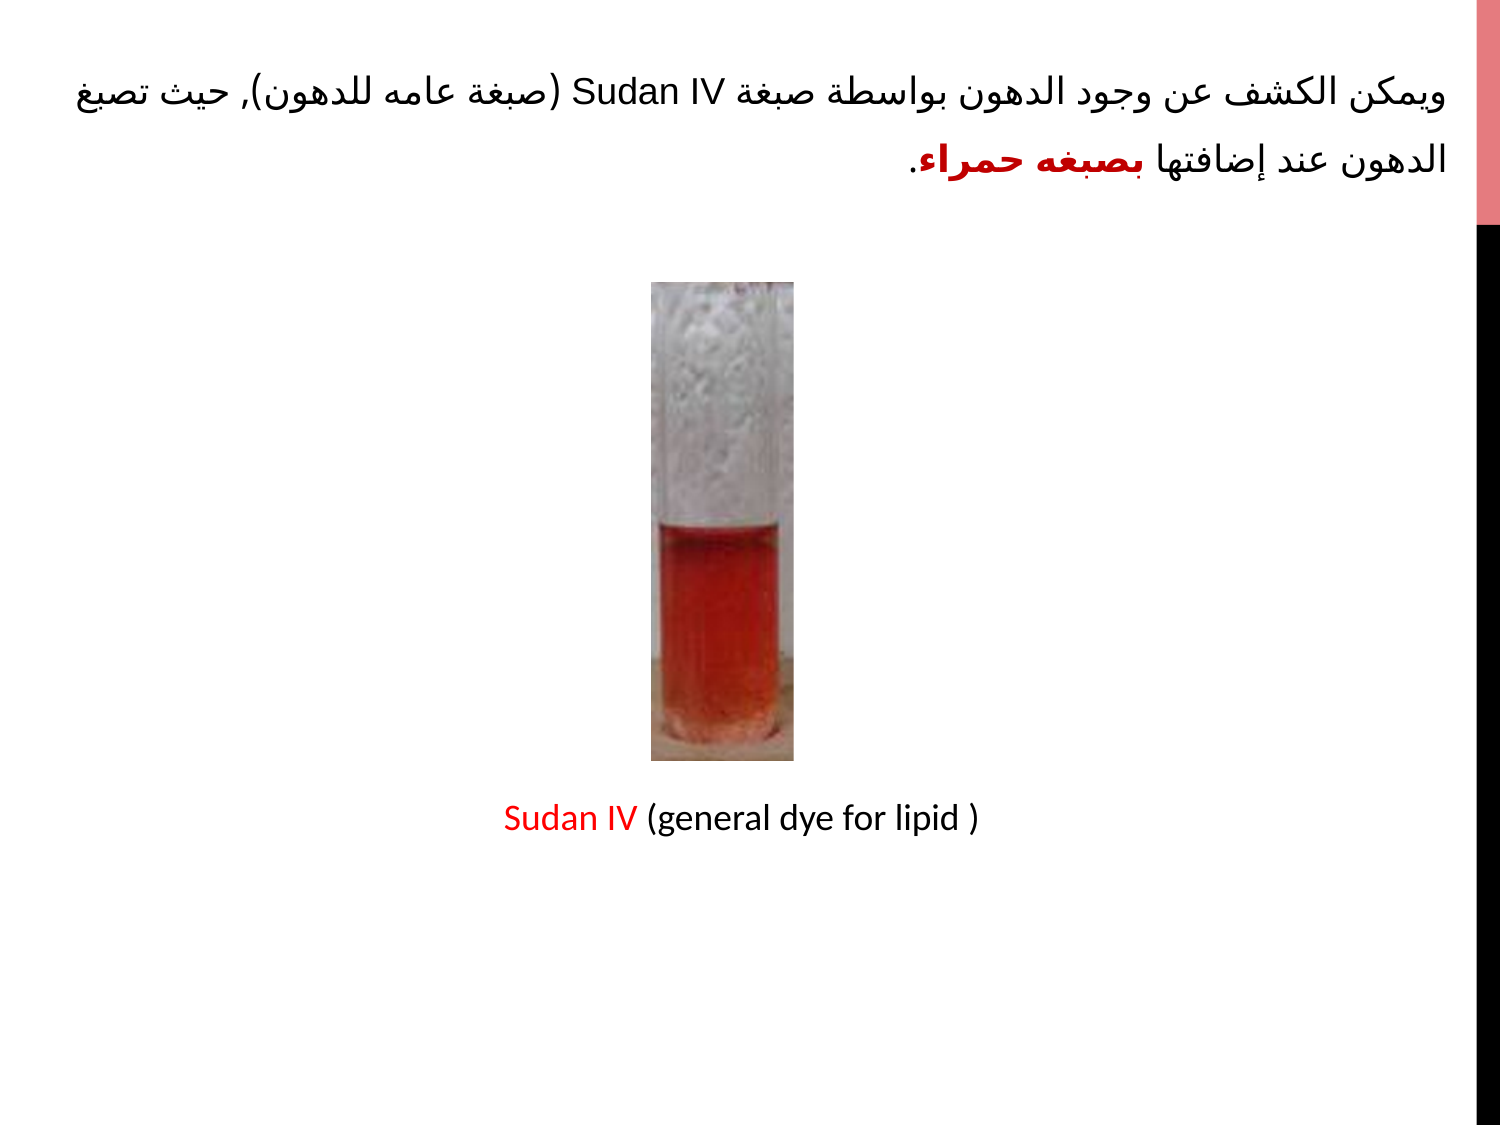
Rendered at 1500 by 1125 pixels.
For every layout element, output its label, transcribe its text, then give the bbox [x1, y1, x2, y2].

text_box ويمكن الكشف عن وجود الدهون بواسطة صبغة Sudan IV (صبغة عامه للدهون), حيث تصبغ الدهون عند إضافتها بصبغه حمراء. [37, 37, 1463, 255]
picture [650, 282, 795, 761]
text_box Sudan IV (general dye for lipid ) [489, 785, 995, 846]
